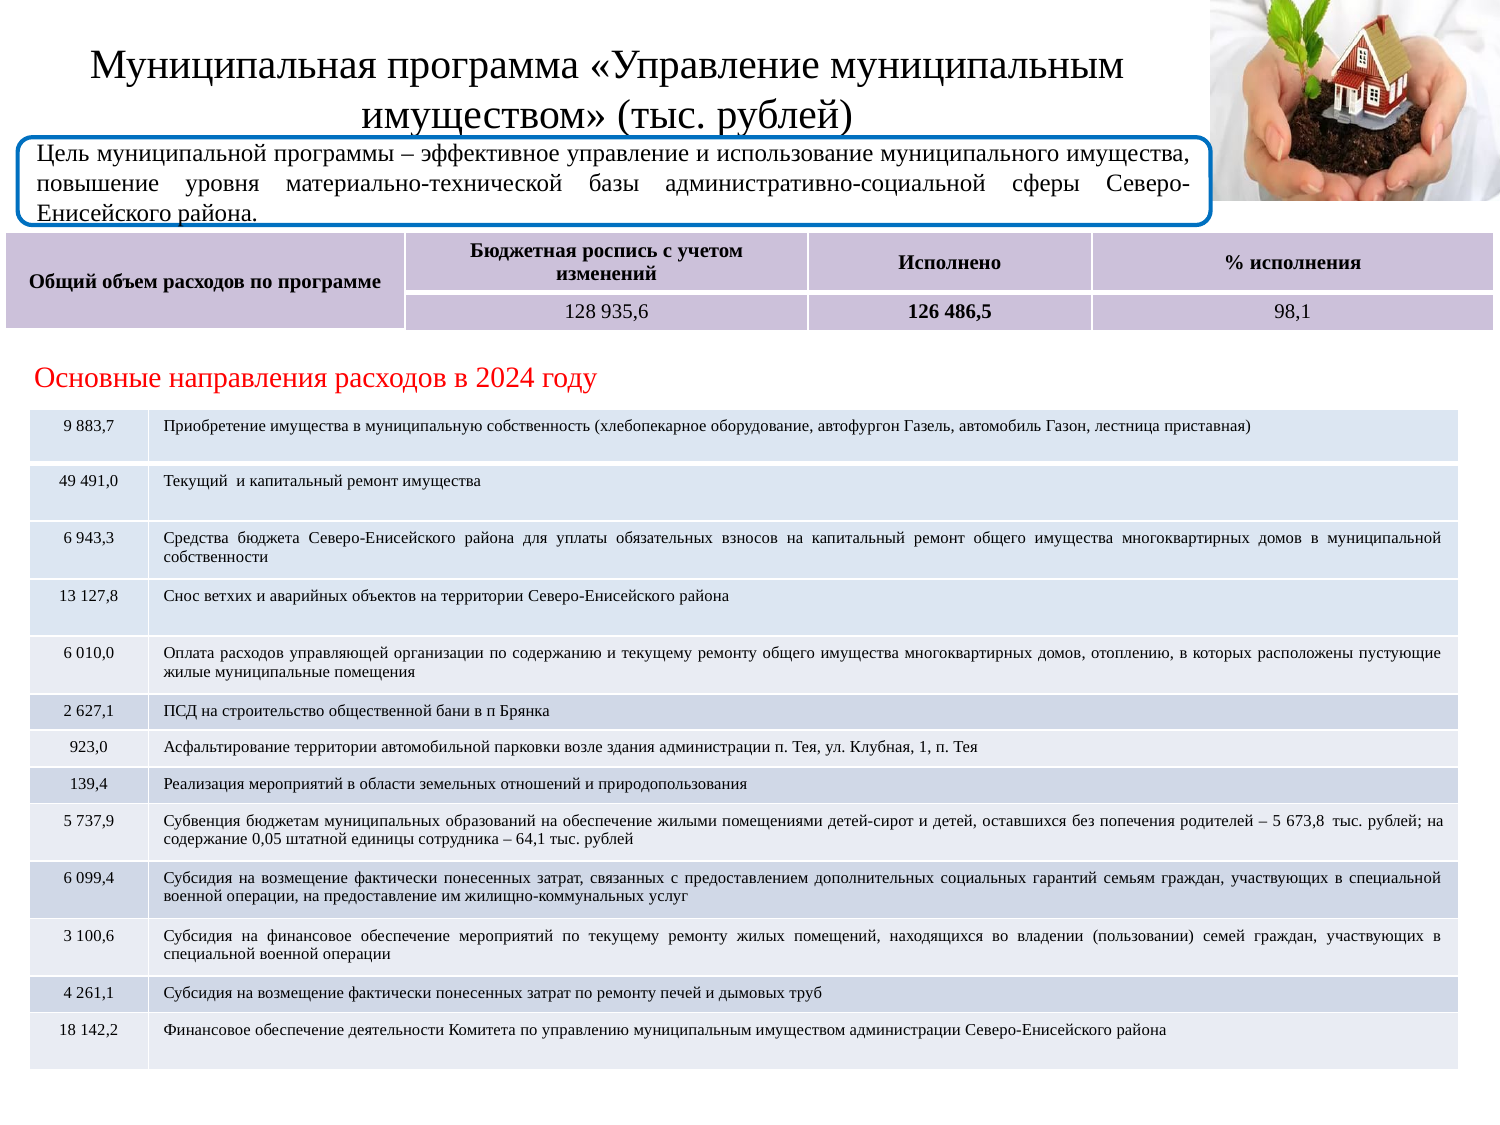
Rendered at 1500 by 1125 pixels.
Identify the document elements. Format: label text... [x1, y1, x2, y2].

picture [1210, 0, 1500, 202]
table_cell 18 142,2 [30, 1013, 148, 1069]
table_cell 6 099,4 [30, 862, 148, 918]
table_cell 98,1 [1093, 295, 1493, 330]
table_header Общий объем расходов по программе [6, 233, 404, 328]
table_cell Субсидия на возмещение фактически понесенных затрат, связанных с предоставлением дополнительных социальных гарантий семьям граждан, участвующих в специальной военной операции, на предоставление им жилищно-коммунальных услуг [149, 862, 1458, 918]
table_cell 128 935,6 [406, 295, 807, 330]
table_cell 49 491,0 [30, 466, 148, 520]
table_header Бюджетная роспись с учетом изменений [406, 233, 807, 290]
table_cell Средства бюджета Северо-Енисейского района для уплаты обязательных взносов на капитальный ремонт общего имущества многоквартирных домов в муниципальной собственности [149, 522, 1458, 578]
table_cell Текущий и капитальный ремонт имущества [149, 466, 1458, 520]
table_cell Снос ветхих и аварийных объектов на территории Северо-Енисейского района [149, 580, 1458, 635]
table_cell 4 261,1 [30, 977, 148, 1012]
table_header % исполнения [1093, 233, 1493, 290]
subtitle Основные направления расходов в 2024 году [0, 349, 632, 409]
table_cell 5 737,9 [30, 804, 148, 860]
table_cell Асфальтирование территории автомобильной парковки возле здания администрации п. Тея, ул. Клубная, 1, п. Тея [149, 731, 1458, 766]
table_cell 6 010,0 [30, 637, 148, 693]
text_box Цель муниципальной программы – эффективное управление и использование муниципального имущества, повышение уровня материально-технической базы административно-социальной сферы Северо-Енисейского района. [15, 135, 1213, 228]
table_cell 126 486,5 [809, 295, 1091, 330]
table_cell 13 127,8 [30, 580, 148, 635]
table_header 9 883,7 [30, 410, 148, 461]
table_cell 2 627,1 [30, 695, 148, 729]
table_cell Субсидия на финансовое обеспечение мероприятий по текущему ремонту жилых помещений, находящихся во владении (пользовании) семей граждан, участвующих в специальной военной операции [149, 919, 1458, 975]
table_header Приобретение имущества в муниципальную собственность (хлебопекарное оборудование, автофургон Газель, автомобиль Газон, лестница приставная) [149, 410, 1458, 461]
table_cell 923,0 [30, 731, 148, 766]
table_cell 139,4 [30, 768, 148, 803]
table_cell Финансовое обеспечение деятельности Комитета по управлению муниципальным имуществом администрации Северо-Енисейского района [149, 1013, 1458, 1069]
title Муниципальная программа «Управление муниципальным имуществом» (тыс. рублей) [0, 0, 1208, 125]
table_cell 3 100,6 [30, 919, 148, 975]
table_cell ПСД на строительство общественной бани в п Брянка [149, 695, 1458, 729]
table_cell 6 943,3 [30, 522, 148, 578]
table_cell Оплата расходов управляющей организации по содержанию и текущему ремонту общего имущества многоквартирных домов, отоплению, в которых расположены пустующие жилые муниципальные помещения [149, 637, 1458, 693]
table_cell Субвенция бюджетам муниципальных образований на обеспечение жилыми помещениями детей-сирот и детей, оставшихся без попечения родителей – 5 673,8 тыс. рублей; на содержание 0,05 штатной единицы сотрудника – 64,1 тыс. рублей [149, 804, 1458, 860]
table_cell Субсидия на возмещение фактически понесенных затрат по ремонту печей и дымовых труб [149, 977, 1458, 1012]
table_header Исполнено [809, 233, 1091, 290]
table_cell Реализация мероприятий в области земельных отношений и природопользования [149, 768, 1458, 803]
